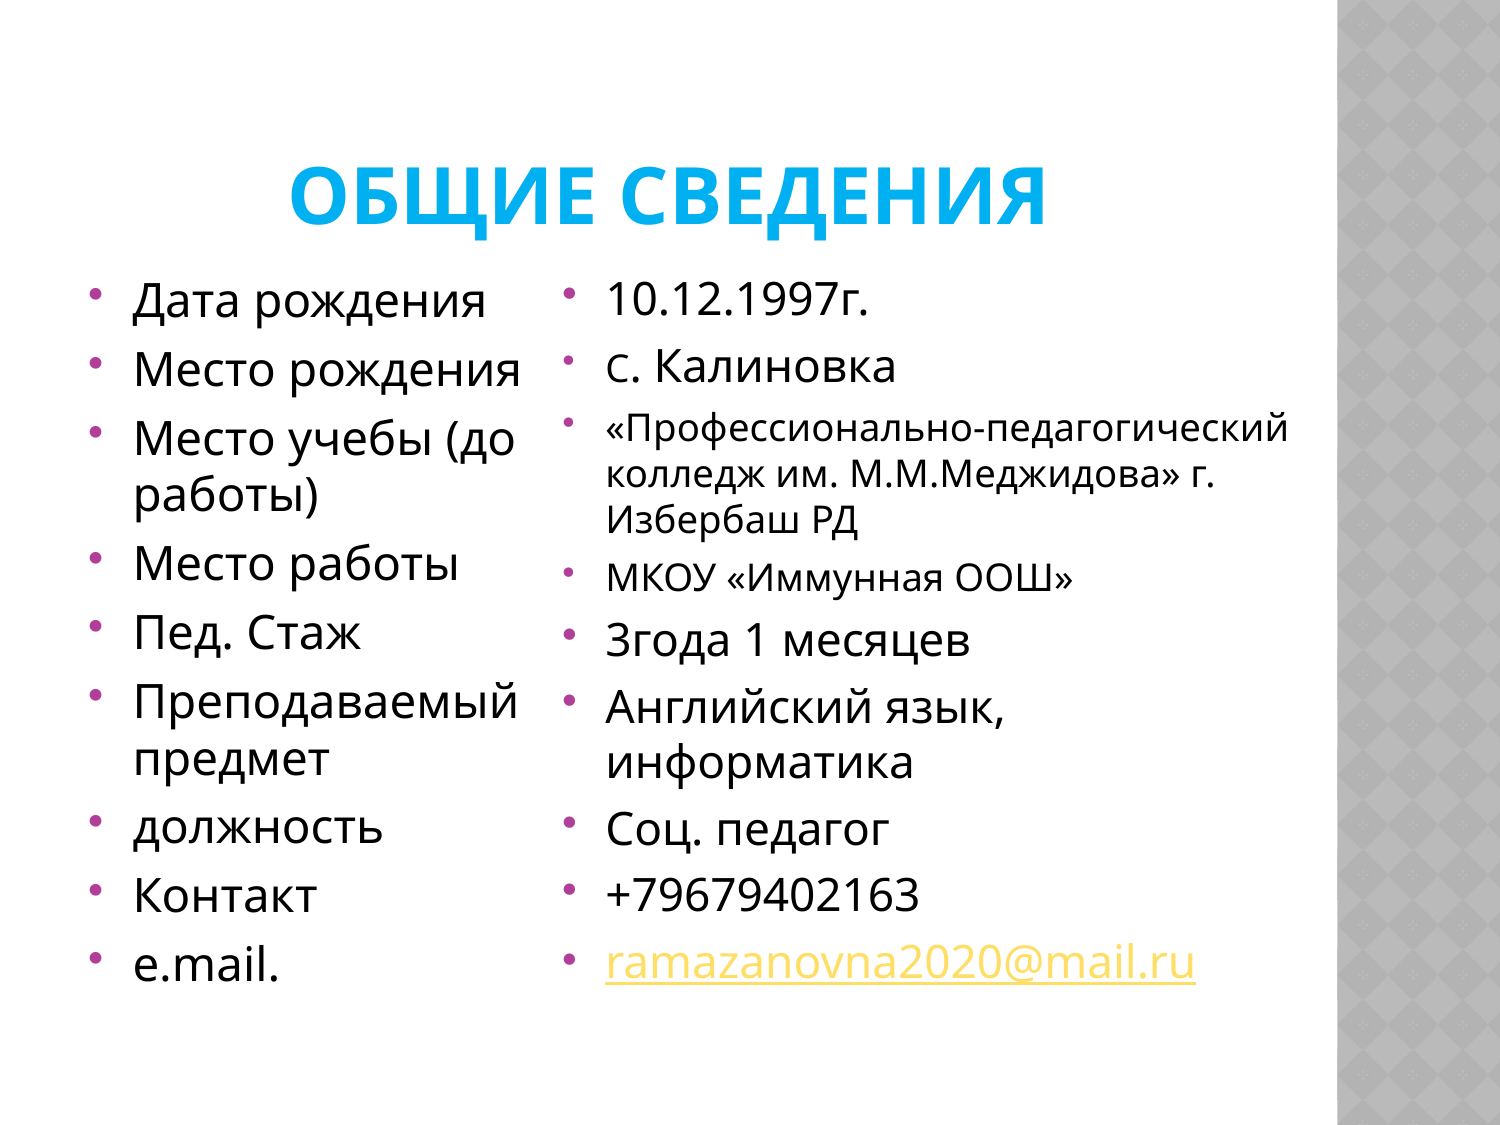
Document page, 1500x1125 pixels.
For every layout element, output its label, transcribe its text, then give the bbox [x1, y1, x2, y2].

title Общие сведения [75, 52, 1263, 240]
list Дата рождения Место рождения Место учебы (до работы) Место работы Пед. Стаж Преподаваемый предмет должность Контакт e.mail. [75, 262, 549, 1005]
list 10.12.1997г. С. Калиновка «Профессионально-педагогический колледж им. М.М.Меджидова» г. Избербаш РД МКОУ «Иммунная ООШ» 3года 1 месяцев Английский язык, информатика Соц. педагог +79679402163 ramazanovna2020@mail.ru [549, 262, 1317, 1005]
